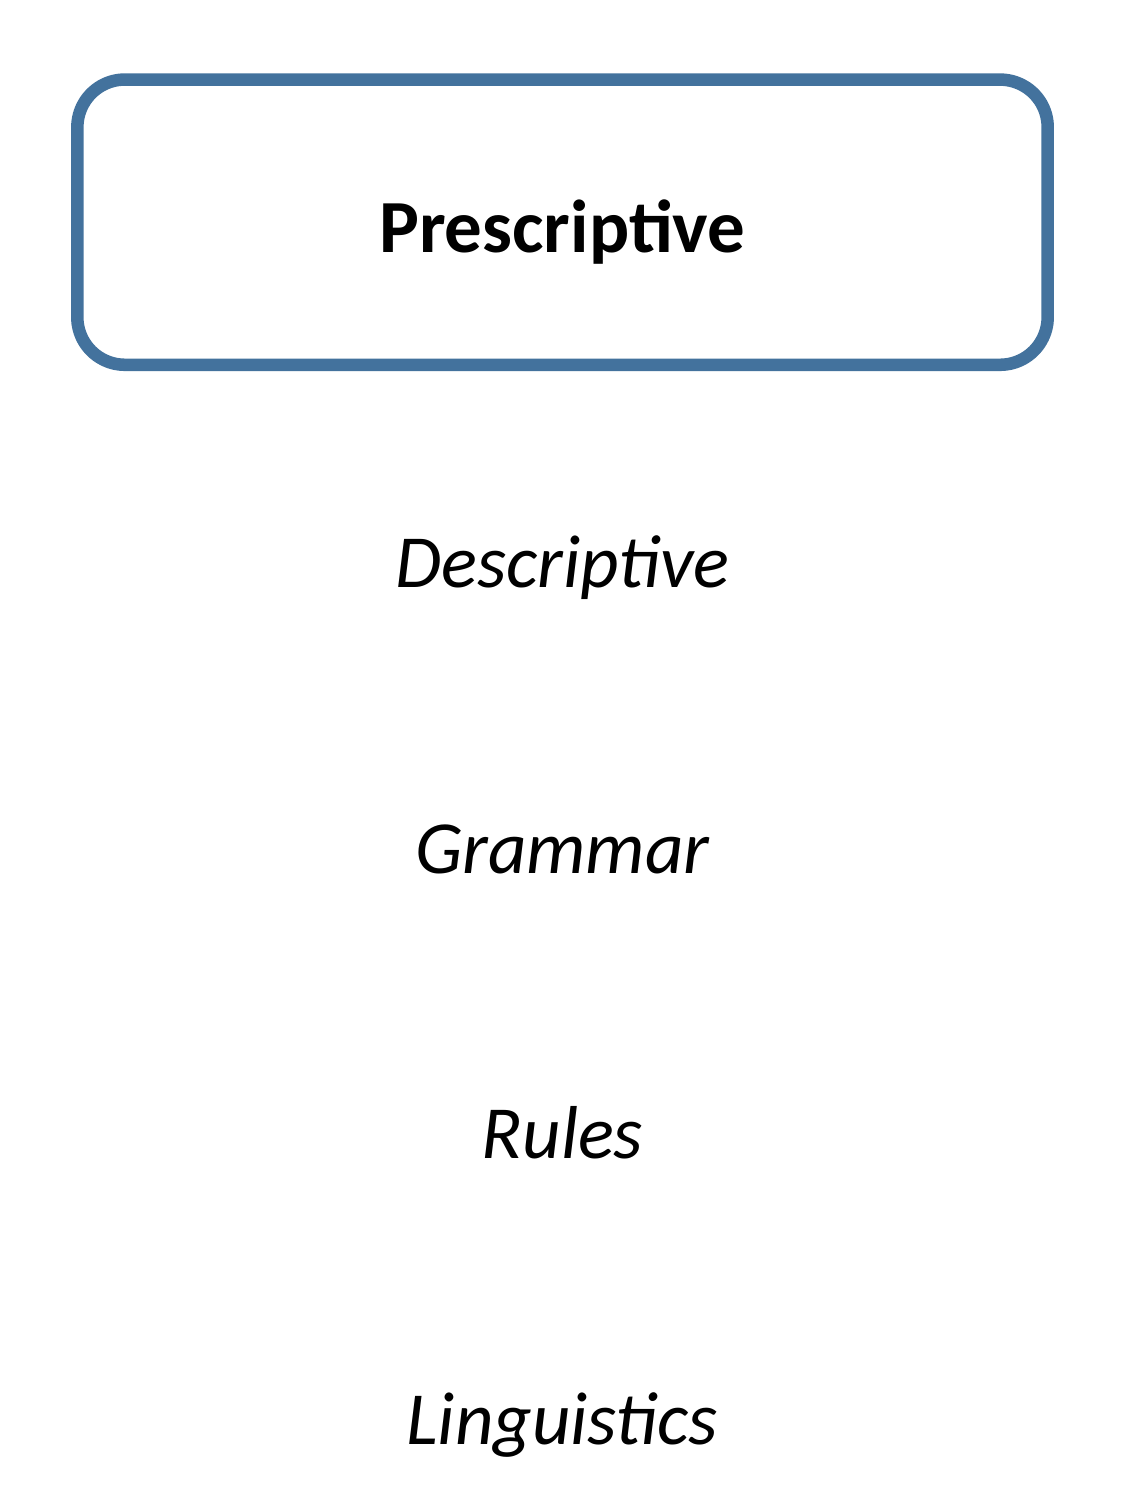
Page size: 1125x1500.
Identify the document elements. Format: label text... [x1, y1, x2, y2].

list Descriptive Grammar Rules Linguistics [77, 399, 1048, 1352]
text_box Prescriptive [76, 78, 1049, 366]
